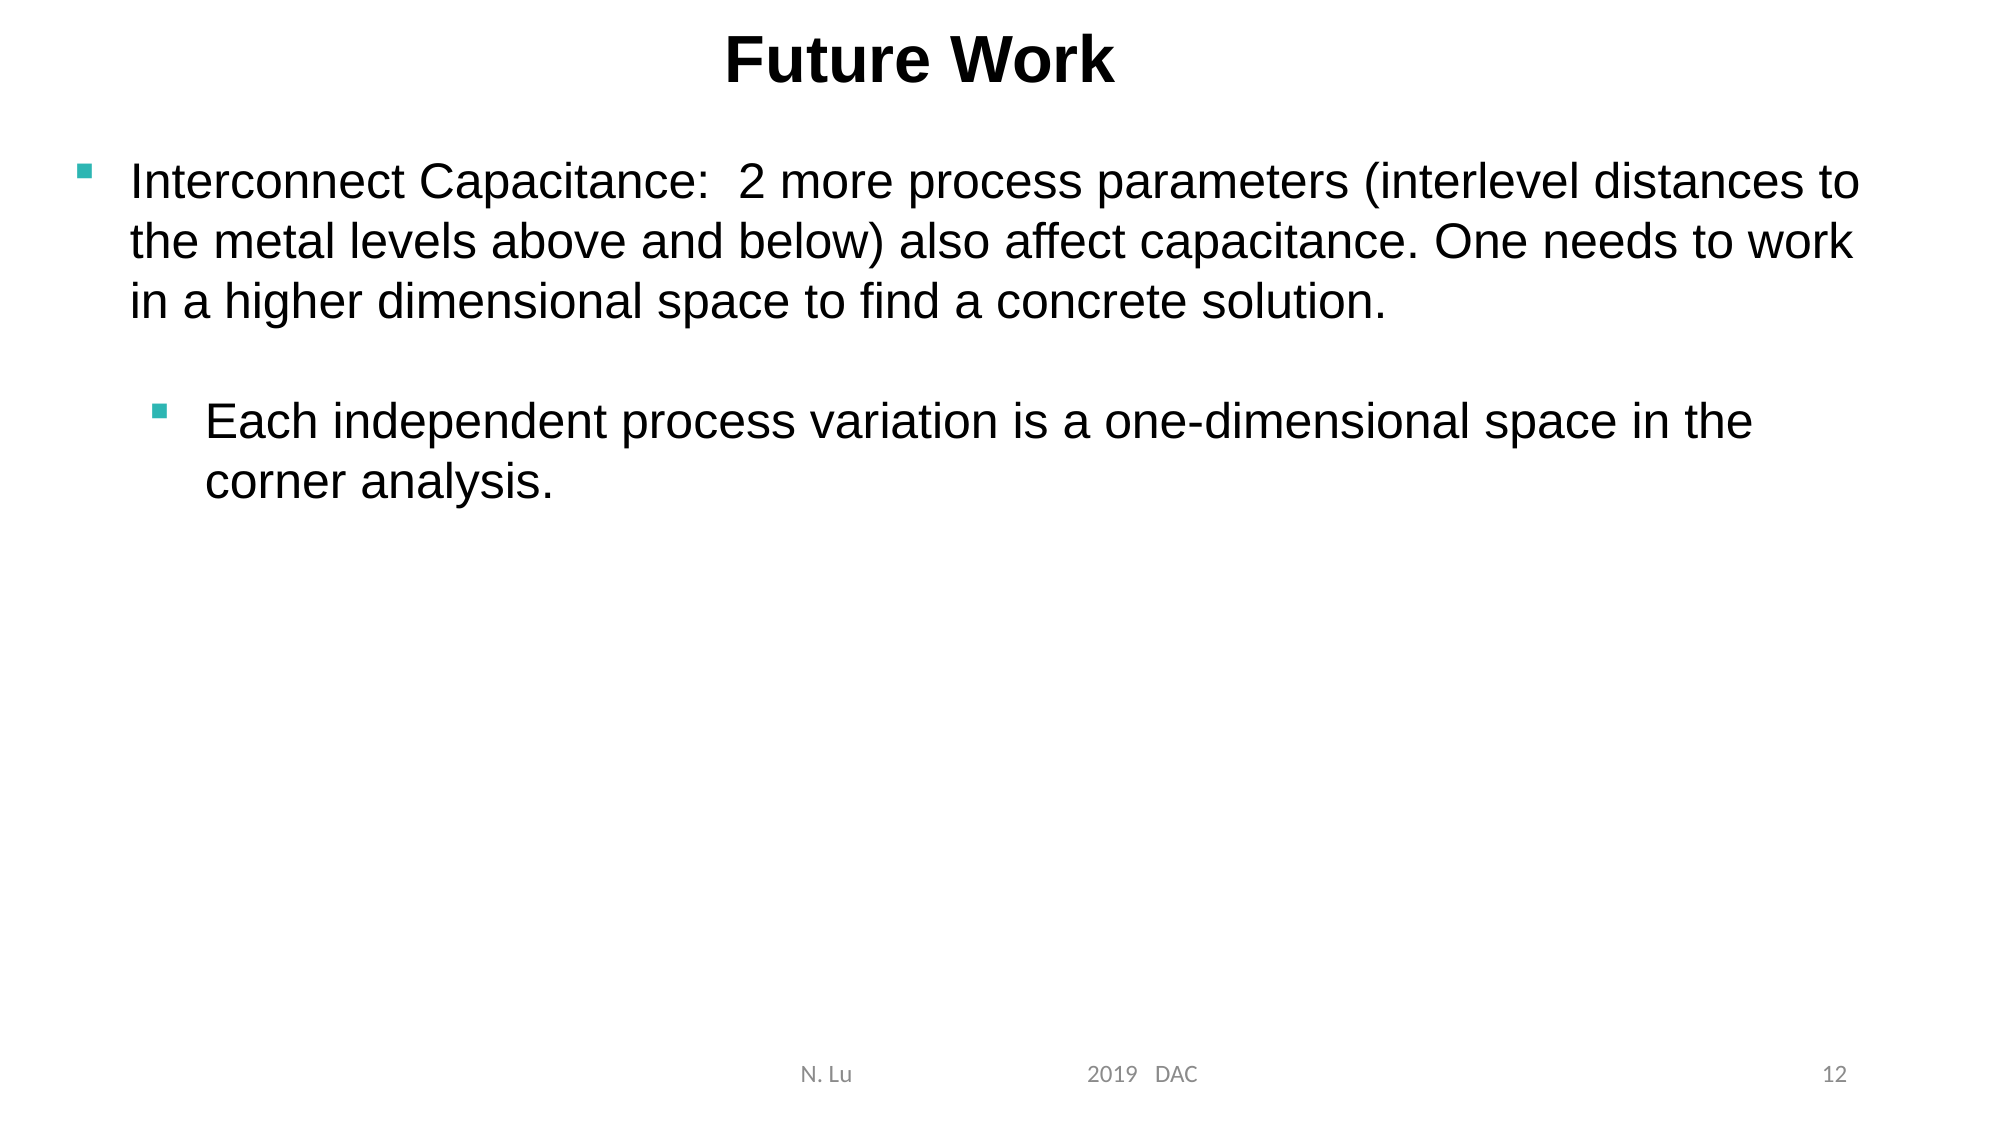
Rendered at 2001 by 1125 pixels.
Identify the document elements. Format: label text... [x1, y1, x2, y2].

text_box Interconnect Capacitance: 2 more process parameters (interlevel distances to the metal levels above and below) also affect capacitance. One needs to work in a higher dimensional space to find a concrete solution. Each independent process variation is a one-dimensional space in the corner analysis. [59, 140, 1904, 576]
slide_number 12 [1412, 1042, 1863, 1103]
footer N. Lu 2019 DAC [662, 1042, 1338, 1103]
text_box Future Work [709, 17, 1207, 116]
